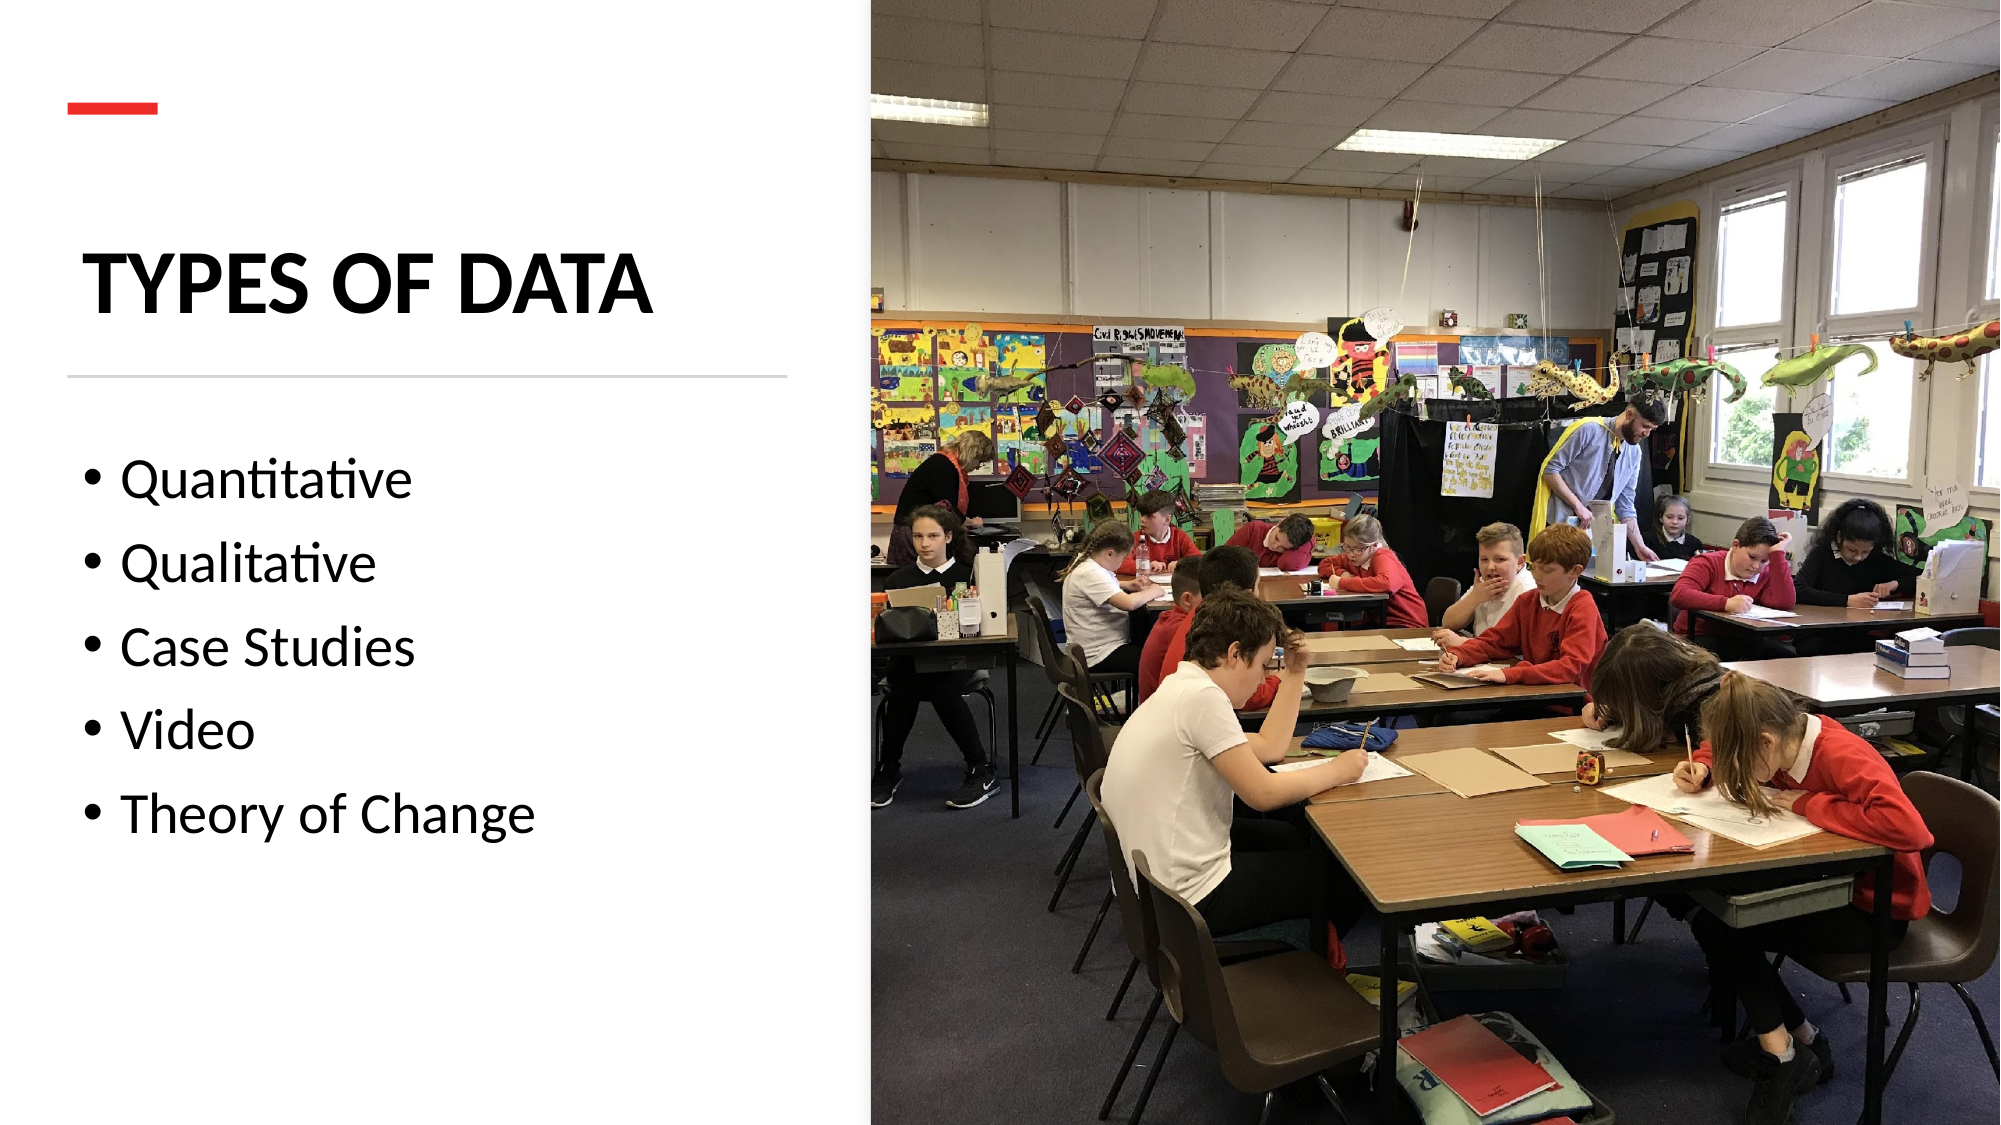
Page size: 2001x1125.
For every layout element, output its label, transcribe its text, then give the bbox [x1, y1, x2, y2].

title TYPES OF DATA [67, 161, 804, 341]
text_box [0, 0, 862, 1125]
text_box [67, 102, 158, 115]
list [870, 0, 2000, 1125]
list Quantitative Qualitative Case Studies Video Theory of Change [67, 441, 806, 1029]
